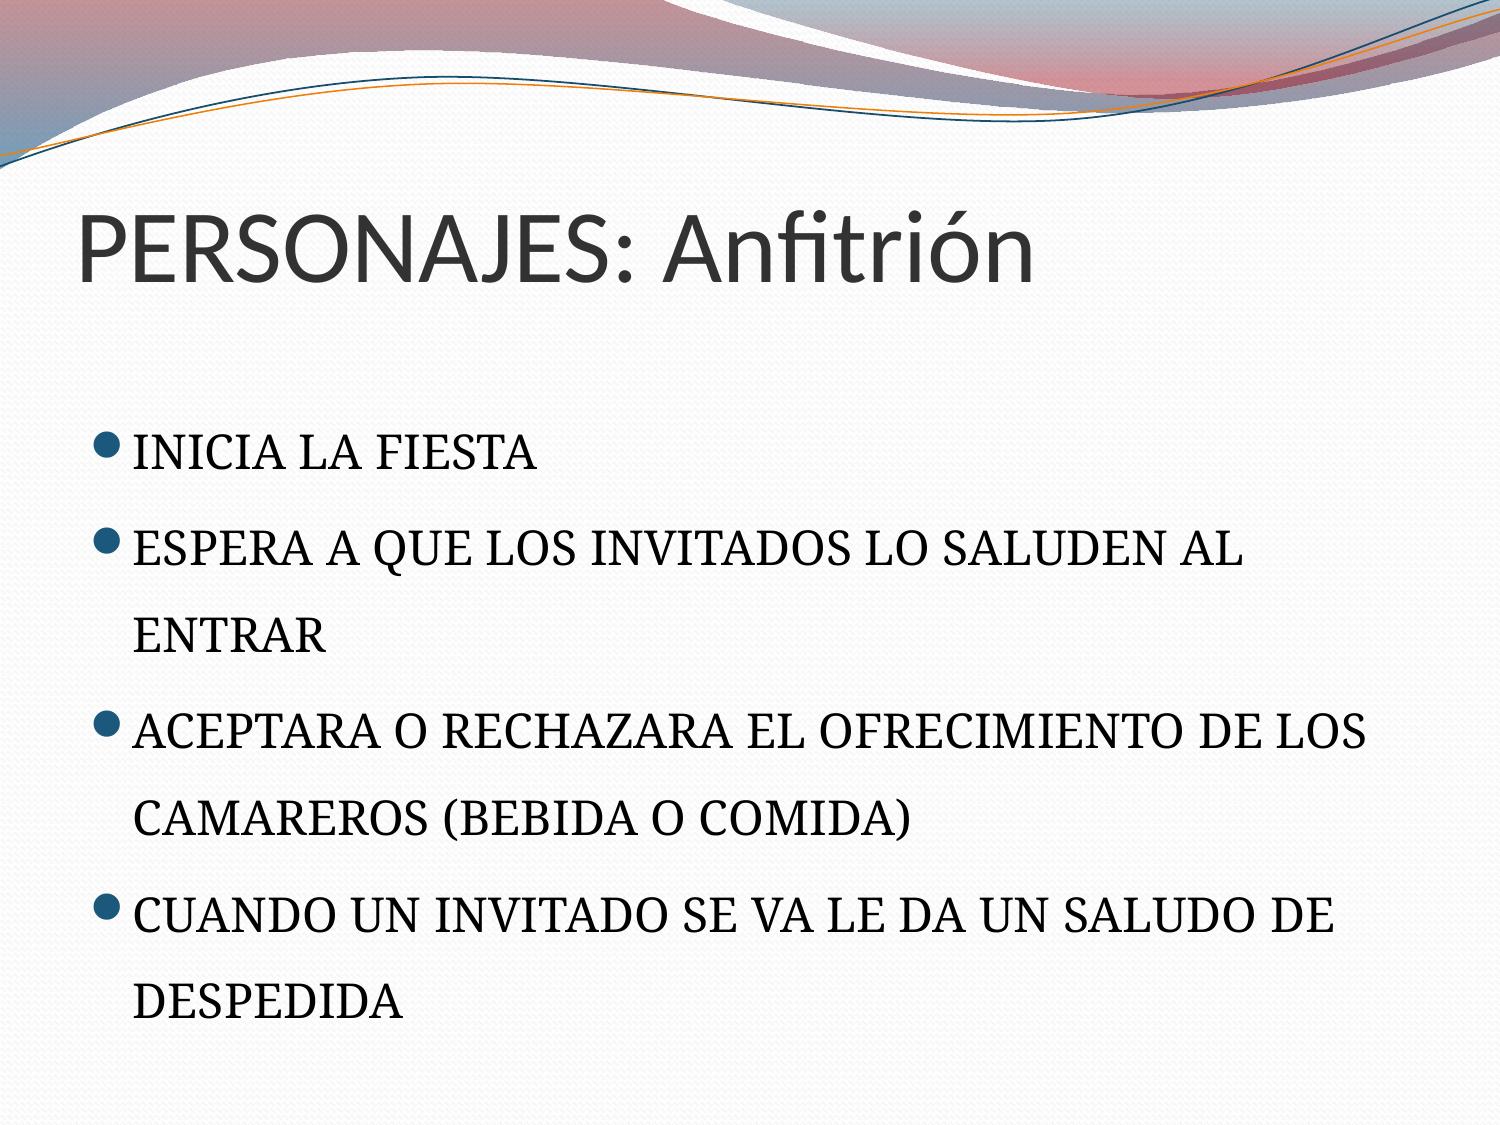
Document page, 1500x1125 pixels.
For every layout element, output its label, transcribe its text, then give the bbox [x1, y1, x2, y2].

list INICIA LA FIESTA ESPERA A QUE LOS INVITADOS LO SALUDEN AL ENTRAR ACEPTARA O RECHAZARA EL OFRECIMIENTO DE LOS CAMAREROS (BEBIDA O COMIDA) CUANDO UN INVITADO SE VA LE DA UN SALUDO DE DESPEDIDA [75, 317, 1425, 1038]
title PERSONAJES: Anfitrión [75, 115, 1425, 303]
